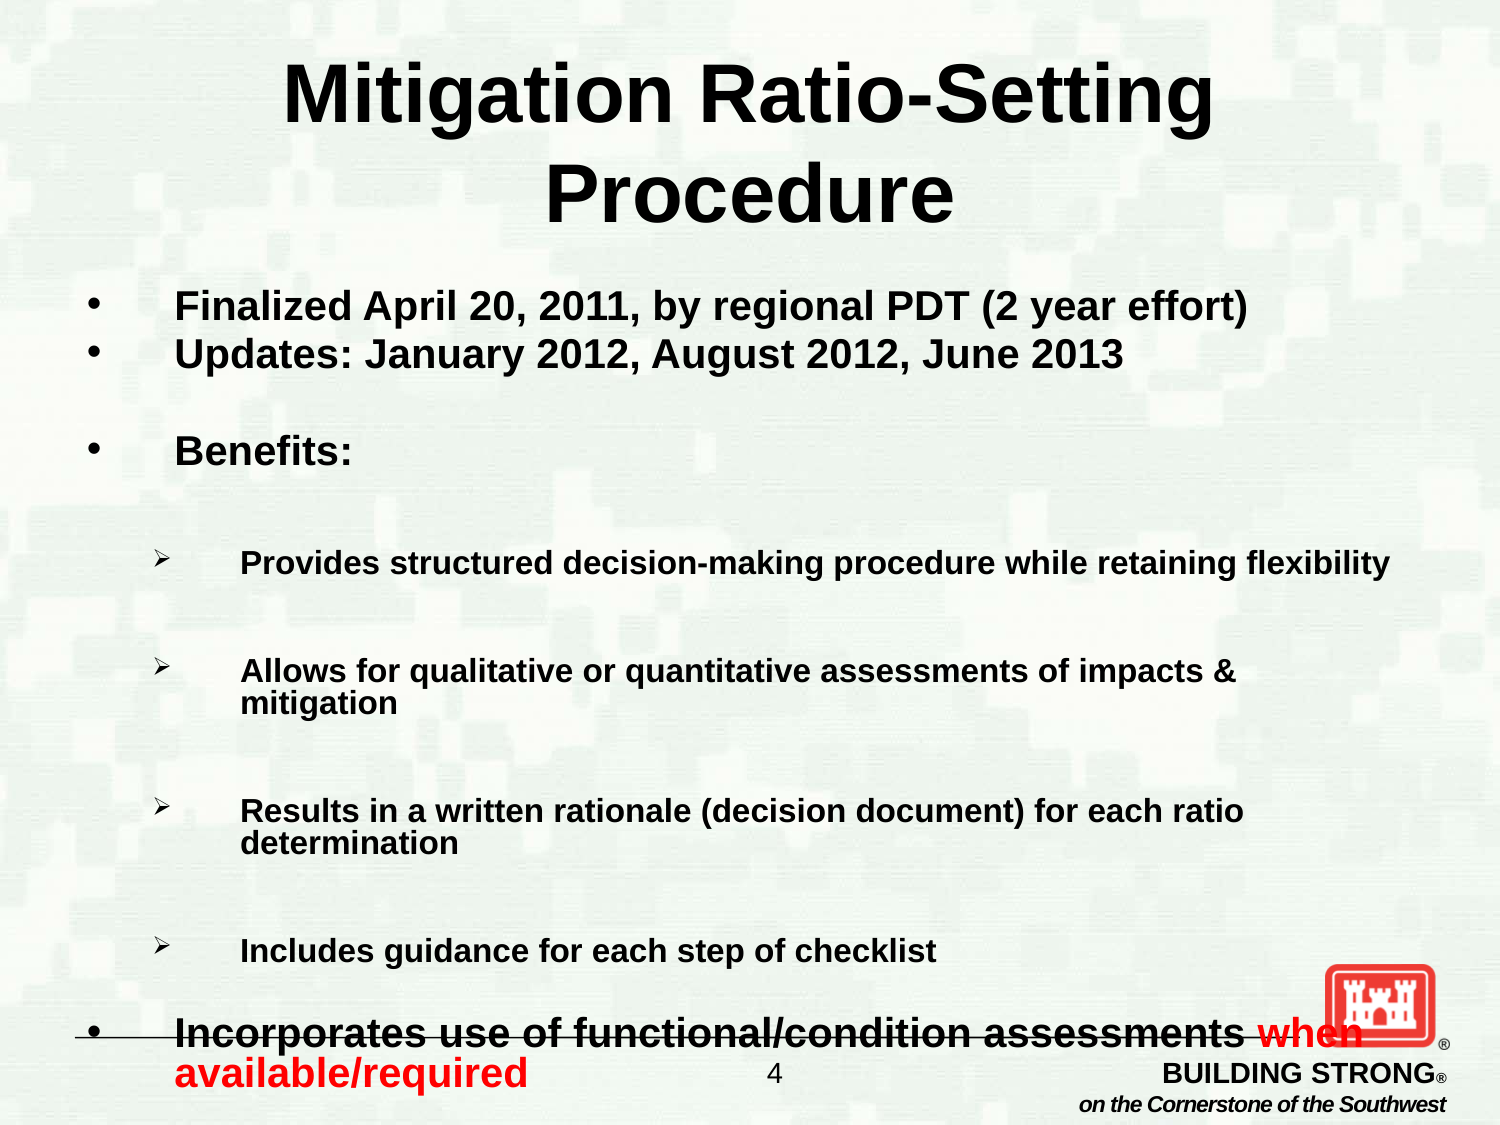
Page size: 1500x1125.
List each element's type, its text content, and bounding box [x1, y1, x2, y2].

slide_number 4 [599, 1046, 951, 1125]
picture [0, 0, 1500, 1125]
title Mitigation Ratio-Setting Procedure [74, 44, 1426, 233]
list Finalized April 20, 2011, by regional PDT (2 year effort) Updates: January 2012, August 2012, June 2013 Benefits: Provides structured decision-making procedure while retaining flexibility Allows for qualitative or quantitative assessments of impacts & mitigation Results in a written rationale (decision document) for each ratio determination Includes guidance for each step of checklist Incorporates use of functional/condition assessments when available/required [62, 237, 1413, 1038]
